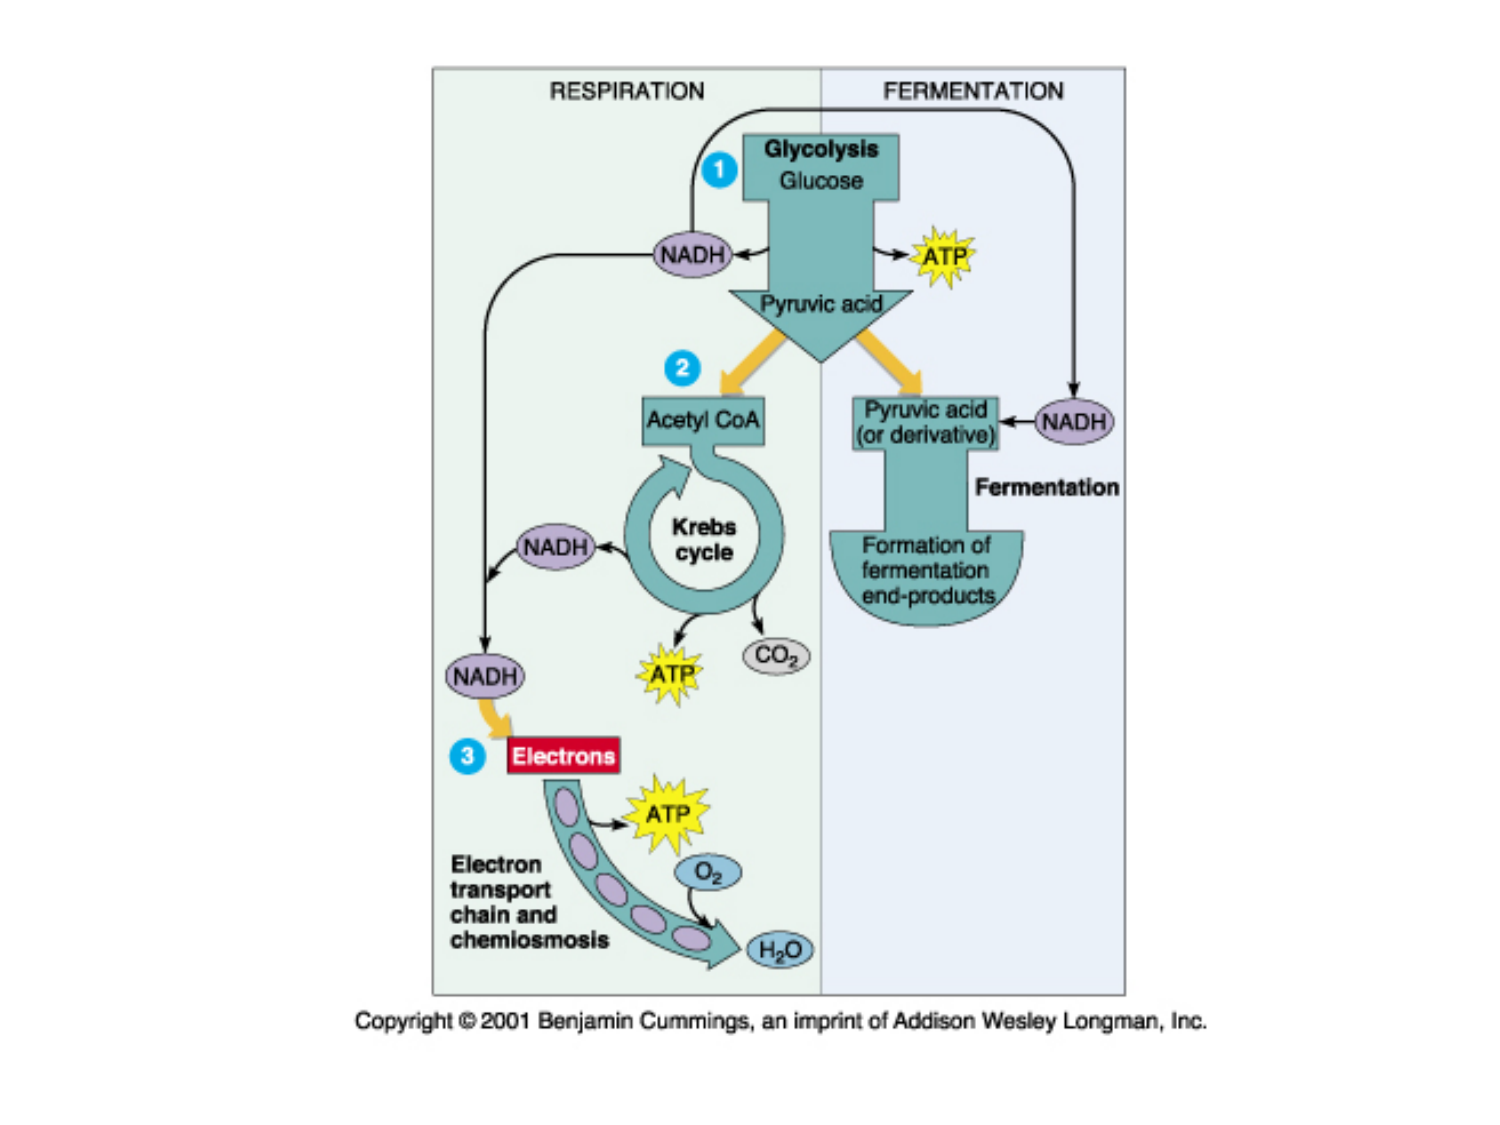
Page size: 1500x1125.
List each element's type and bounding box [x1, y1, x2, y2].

picture [334, 46, 1225, 1052]
